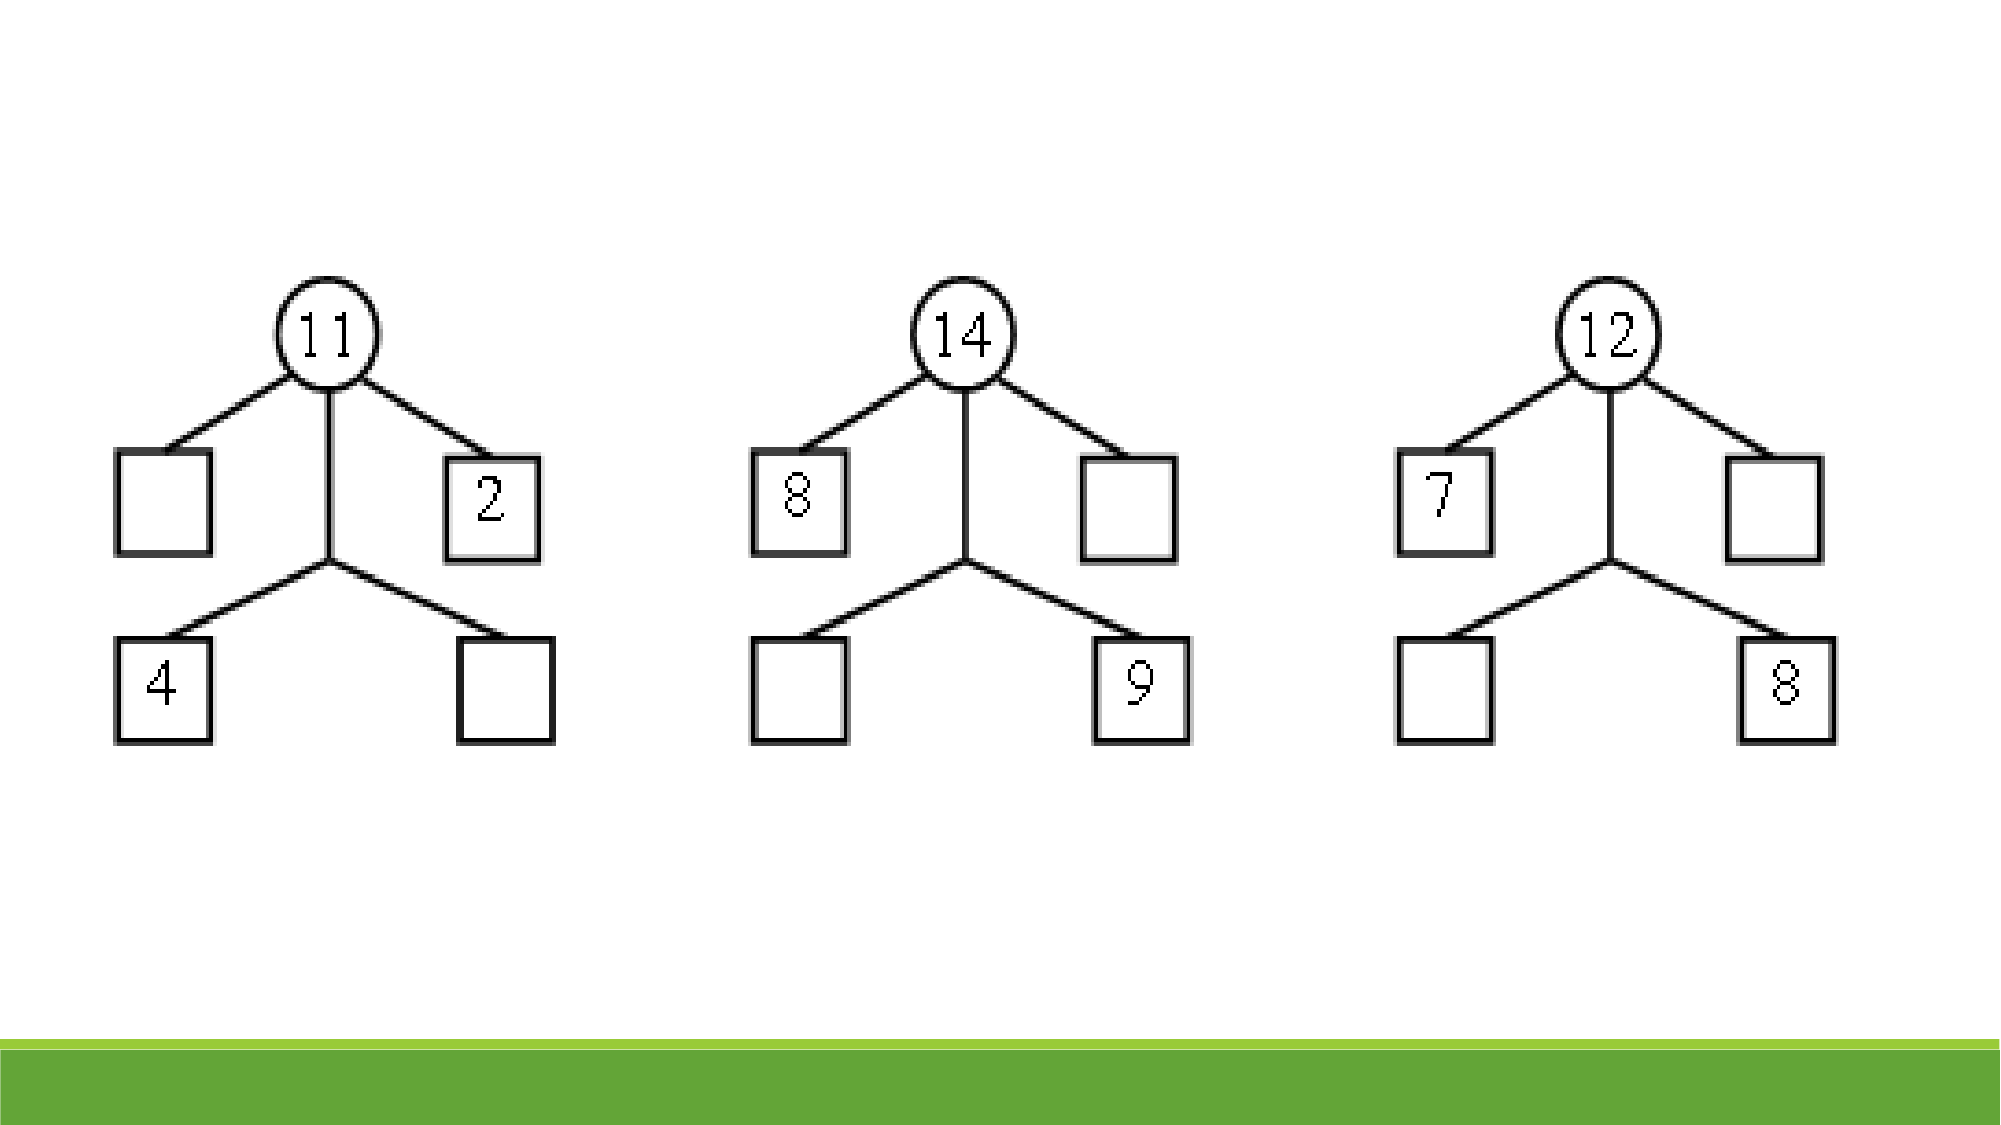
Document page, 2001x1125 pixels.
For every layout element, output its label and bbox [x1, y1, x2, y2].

picture [28, 231, 1910, 796]
